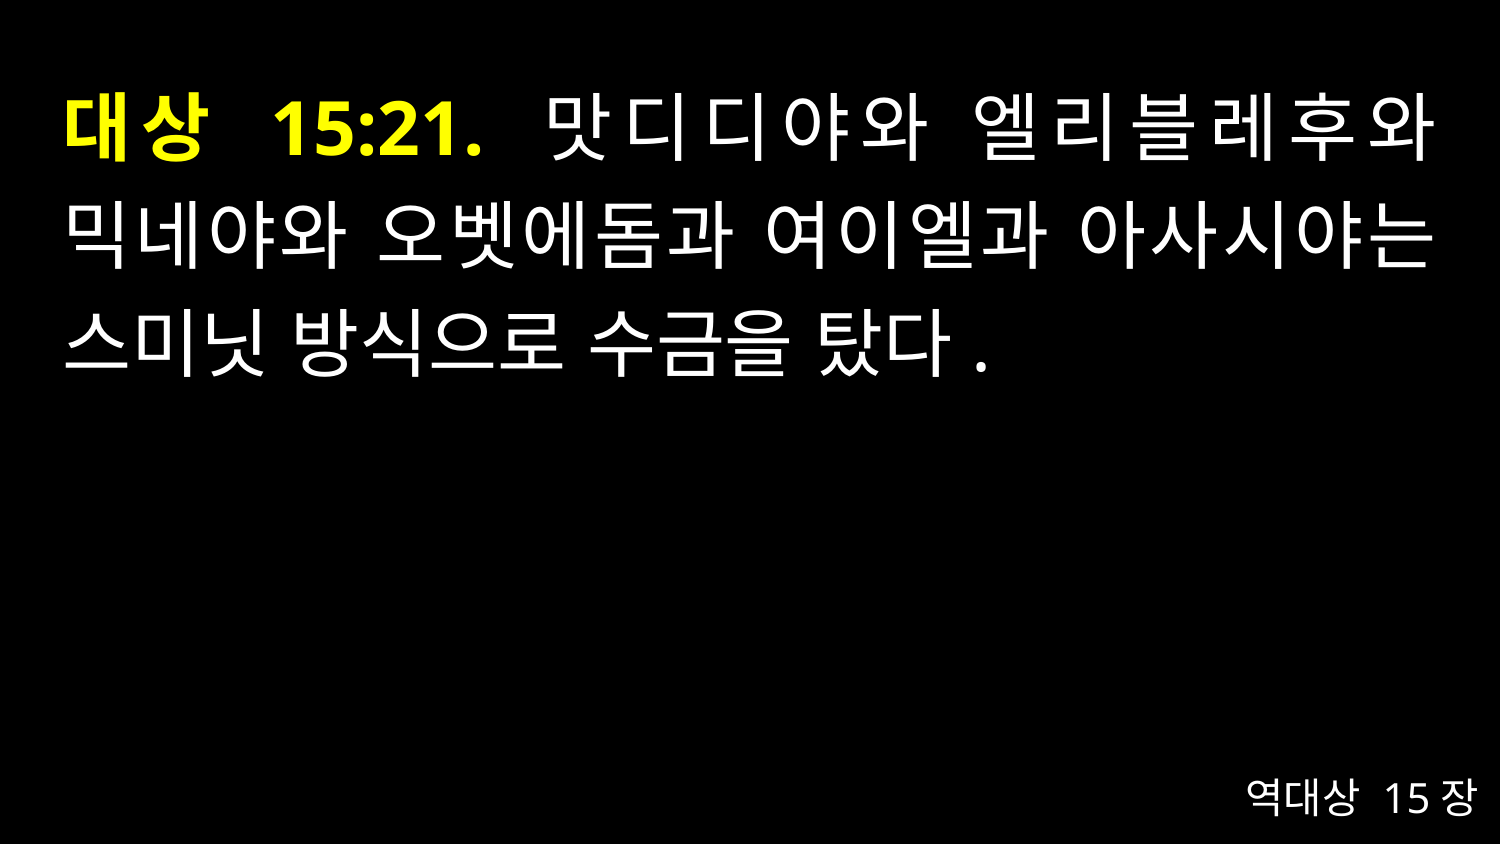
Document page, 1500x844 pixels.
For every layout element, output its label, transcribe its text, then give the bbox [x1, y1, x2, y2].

title 대상 15:21. 맛디디야와 엘리블레후와 믹네야와 오벳에돔과 여이엘과 아사시야는 스미닛 방식으로 수금을 탔다. [0, 0, 1500, 844]
subtitle 역대상 15장 [916, 770, 1500, 844]
